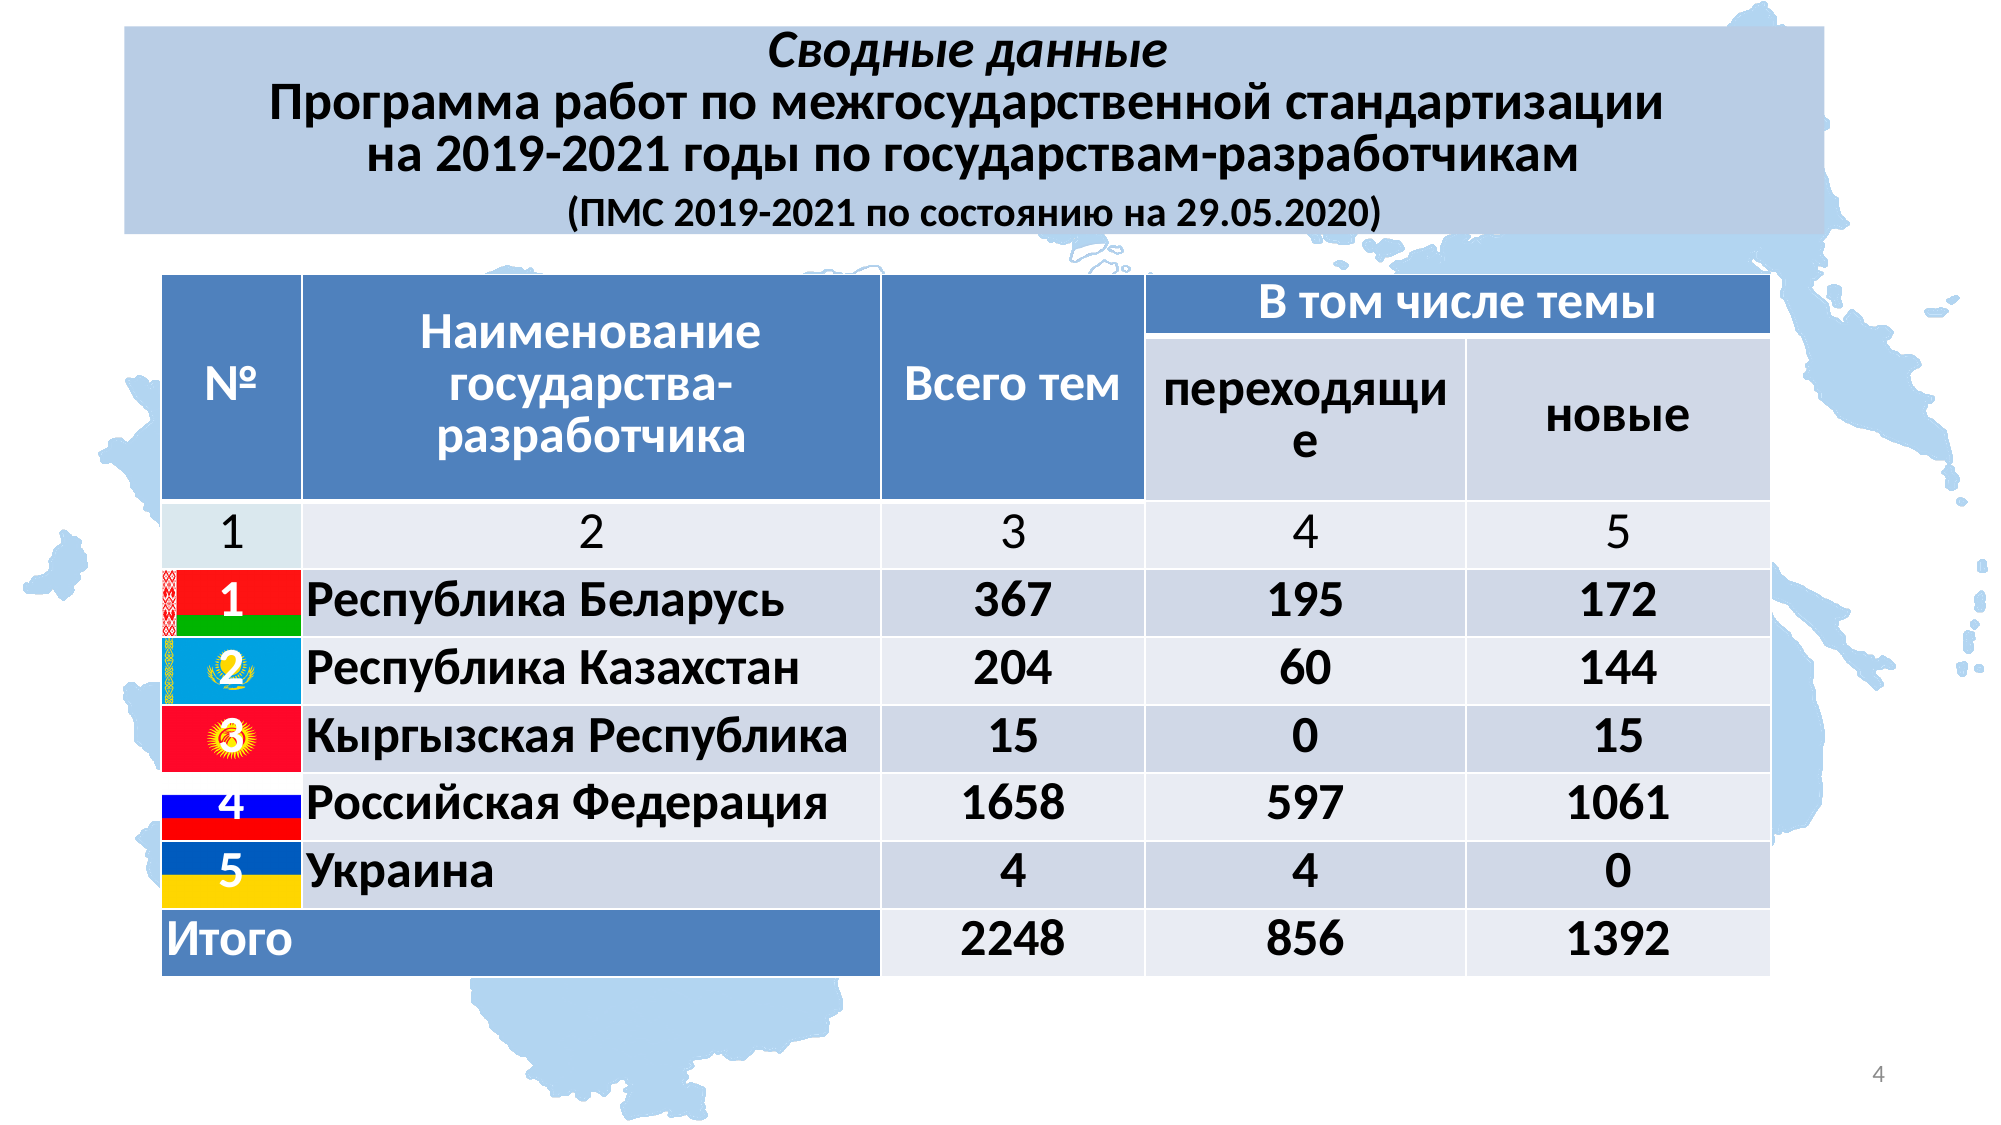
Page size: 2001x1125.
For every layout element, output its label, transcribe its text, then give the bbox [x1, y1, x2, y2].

table_cell 0 [1146, 706, 1465, 772]
table_cell 1392 [1467, 910, 1770, 976]
table_cell Украина [303, 842, 880, 908]
table_cell 3 [882, 504, 1144, 568]
table_header В том числе темы [1146, 275, 1770, 333]
table_cell 4 [1146, 502, 1465, 568]
table_cell 172 [1467, 570, 1770, 636]
slide_number 4 [1433, 1042, 1900, 1103]
table_cell 2 [162, 638, 301, 704]
table_cell новые [1467, 339, 1770, 500]
table_cell 60 [1146, 638, 1465, 704]
title Сводные данные Программа работ по межгосударственной стандартизации на 2019-2021 годы по государствам-разработчикам (ПМС 2019-2021 по состоянию на 29.05.2020) [124, 26, 1825, 235]
table_cell 15 [1467, 706, 1770, 772]
table_cell 4 [1146, 842, 1465, 908]
table_cell 4 [162, 774, 301, 840]
table_cell 204 [882, 638, 1144, 704]
table_cell 856 [1146, 910, 1465, 976]
table_header Наименование государства-разработчика [303, 275, 880, 499]
table_cell 4 [882, 842, 1144, 908]
table_cell 3 [162, 706, 301, 772]
table_cell Итого [162, 910, 880, 976]
table_header Всего тем [882, 275, 1144, 499]
table_cell 367 [882, 570, 1144, 636]
table_cell 5 [1467, 502, 1770, 568]
table_cell 597 [1146, 774, 1465, 840]
table_cell переходящие [1146, 339, 1465, 500]
table_cell Республика Казахстан [303, 638, 880, 704]
table_cell 195 [1146, 570, 1465, 636]
table_cell 15 [882, 706, 1144, 772]
table_cell 2248 [882, 910, 1144, 976]
table_cell Кыргызская Республика [303, 706, 880, 772]
table_cell 0 [1467, 842, 1770, 908]
table_cell 1 [162, 504, 301, 568]
table_cell 1 [162, 570, 301, 636]
table_cell Российская Федерация [303, 774, 880, 840]
table_cell Республика Беларусь [303, 570, 880, 636]
table_cell 144 [1467, 638, 1770, 704]
table_cell 2 [303, 504, 880, 568]
table_cell 1061 [1467, 774, 1770, 840]
table_cell 1658 [882, 774, 1144, 840]
table_cell 5 [162, 842, 301, 908]
table_header № [162, 275, 301, 499]
